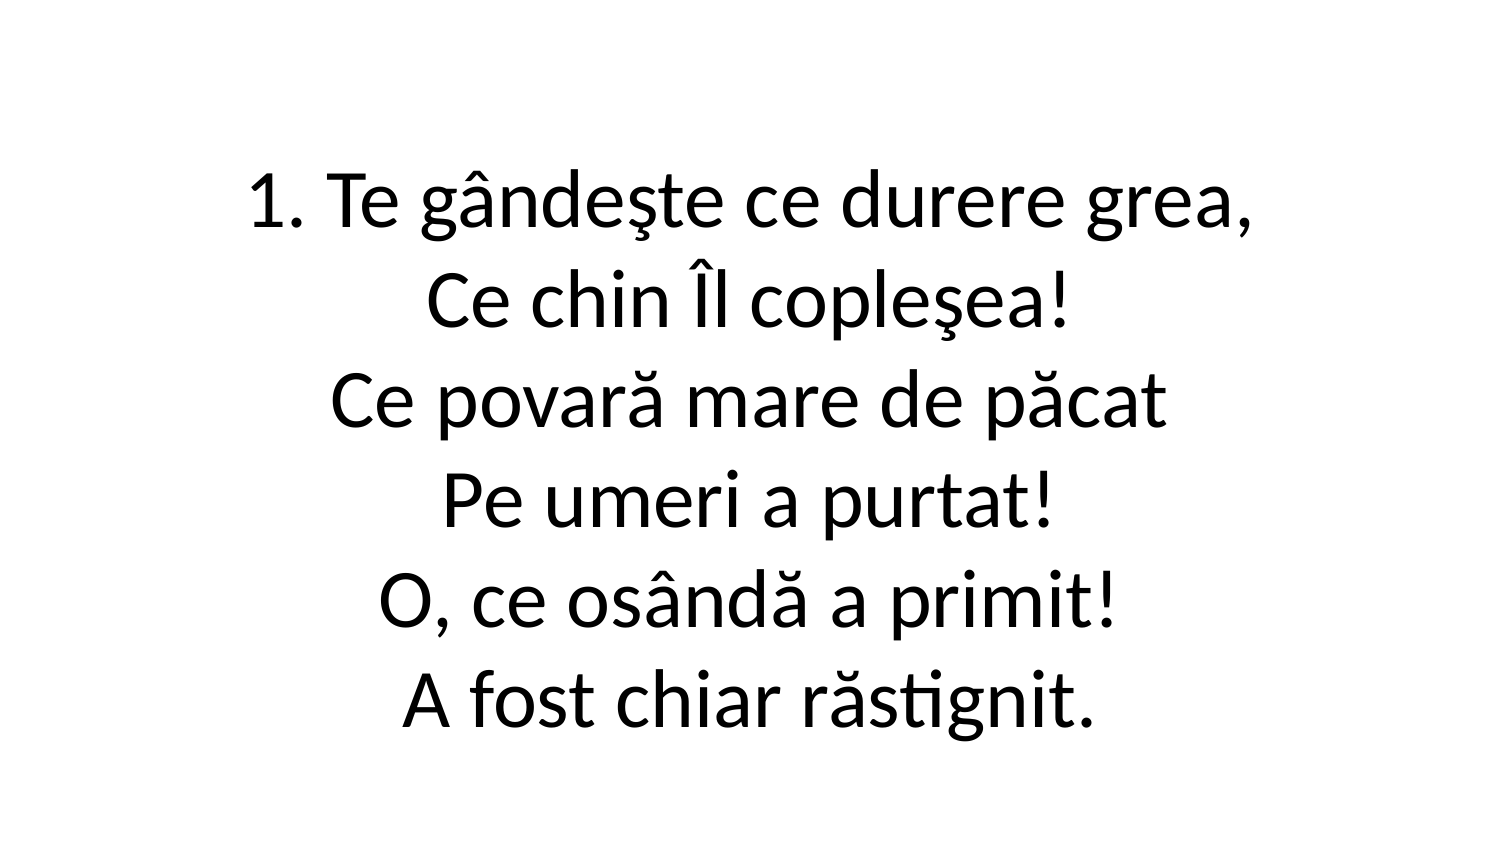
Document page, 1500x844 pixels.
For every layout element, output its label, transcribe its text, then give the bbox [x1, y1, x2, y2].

text_box 1. Te gândeşte ce durere grea, Ce chin Îl copleşea! Ce povară mare de păcat Pe umeri a purtat! O, ce osândă a primit! A fost chiar răstignit. [229, 92, 1271, 752]
